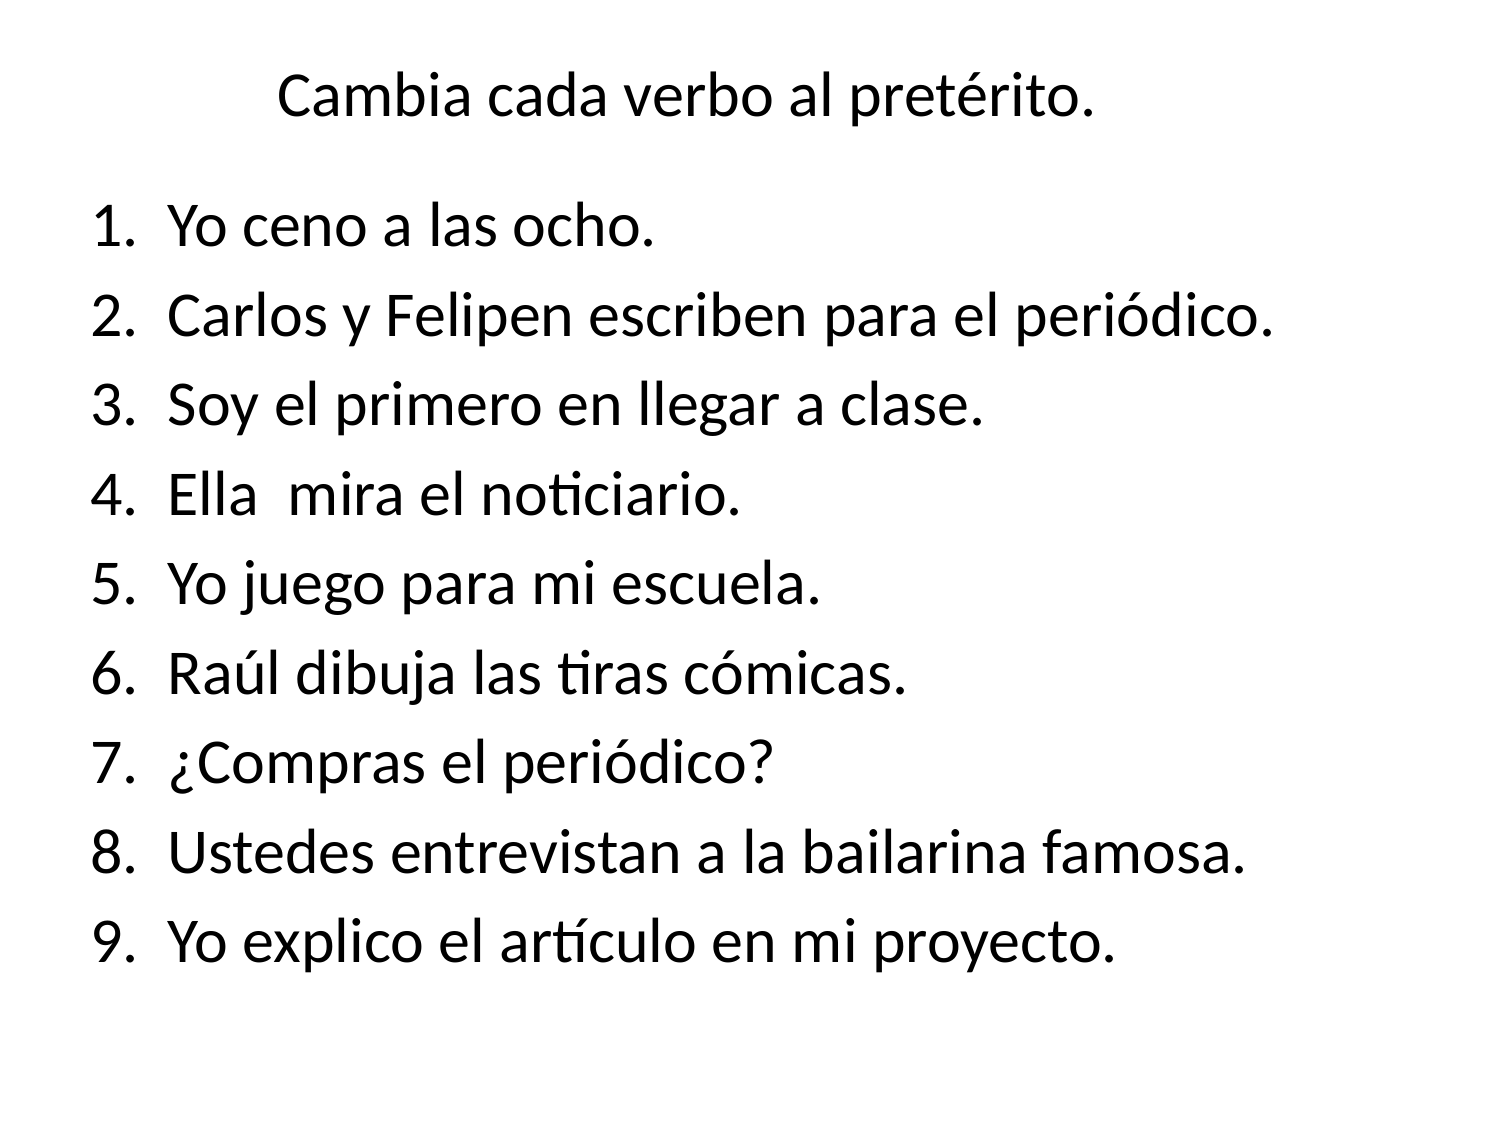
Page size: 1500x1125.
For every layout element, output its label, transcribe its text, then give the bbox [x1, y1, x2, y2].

title Cambia cada verbo al pretérito. [75, 45, 1300, 138]
list Yo ceno a las ocho. Carlos y Felipen escriben para el periódico. Soy el primero en llegar a clase. Ella mira el noticiario. Yo juego para mi escuela. Raúl dibuja las tiras cómicas. ¿Compras el periódico? Ustedes entrevistan a la bailarina famosa. Yo explico el artículo en mi proyecto. [75, 174, 1300, 1062]
